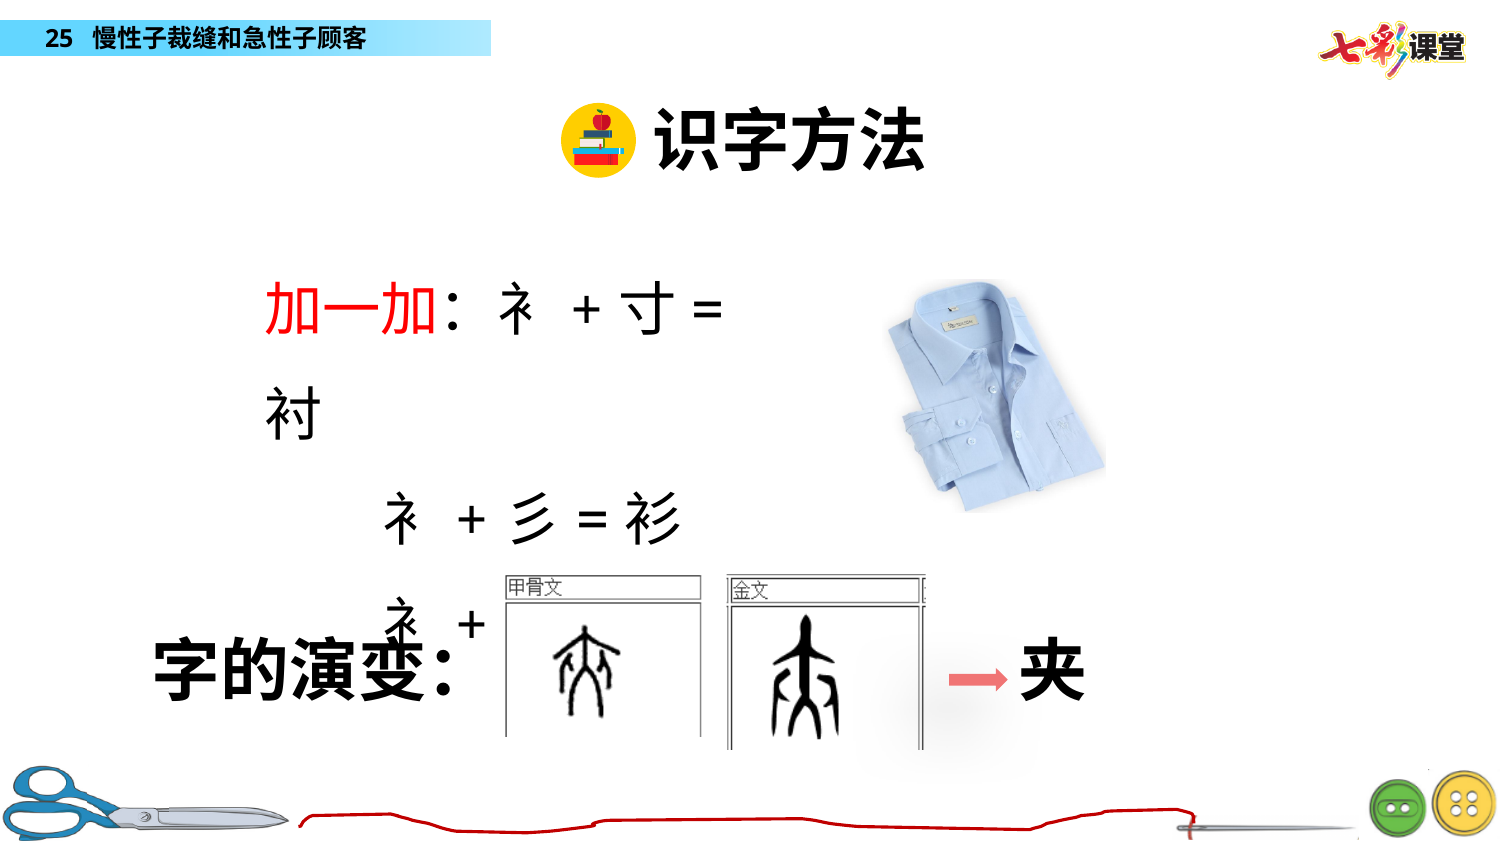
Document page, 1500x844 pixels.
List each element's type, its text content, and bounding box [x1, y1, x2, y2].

text_box 字的演变： [140, 621, 446, 715]
picture [726, 573, 926, 750]
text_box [560, 102, 637, 178]
picture [503, 573, 704, 737]
picture [1316, 20, 1468, 80]
text_box 夹 [1007, 621, 1114, 715]
picture [882, 279, 1106, 514]
picture [0, 764, 290, 844]
picture [1365, 769, 1500, 839]
text_box 识字方法 [641, 91, 959, 185]
text_box [947, 666, 1010, 694]
picture [1173, 816, 1358, 839]
text_box 加一加：衤+寸=衬 衤+彡=衫 衤+由=袖 [252, 231, 803, 663]
